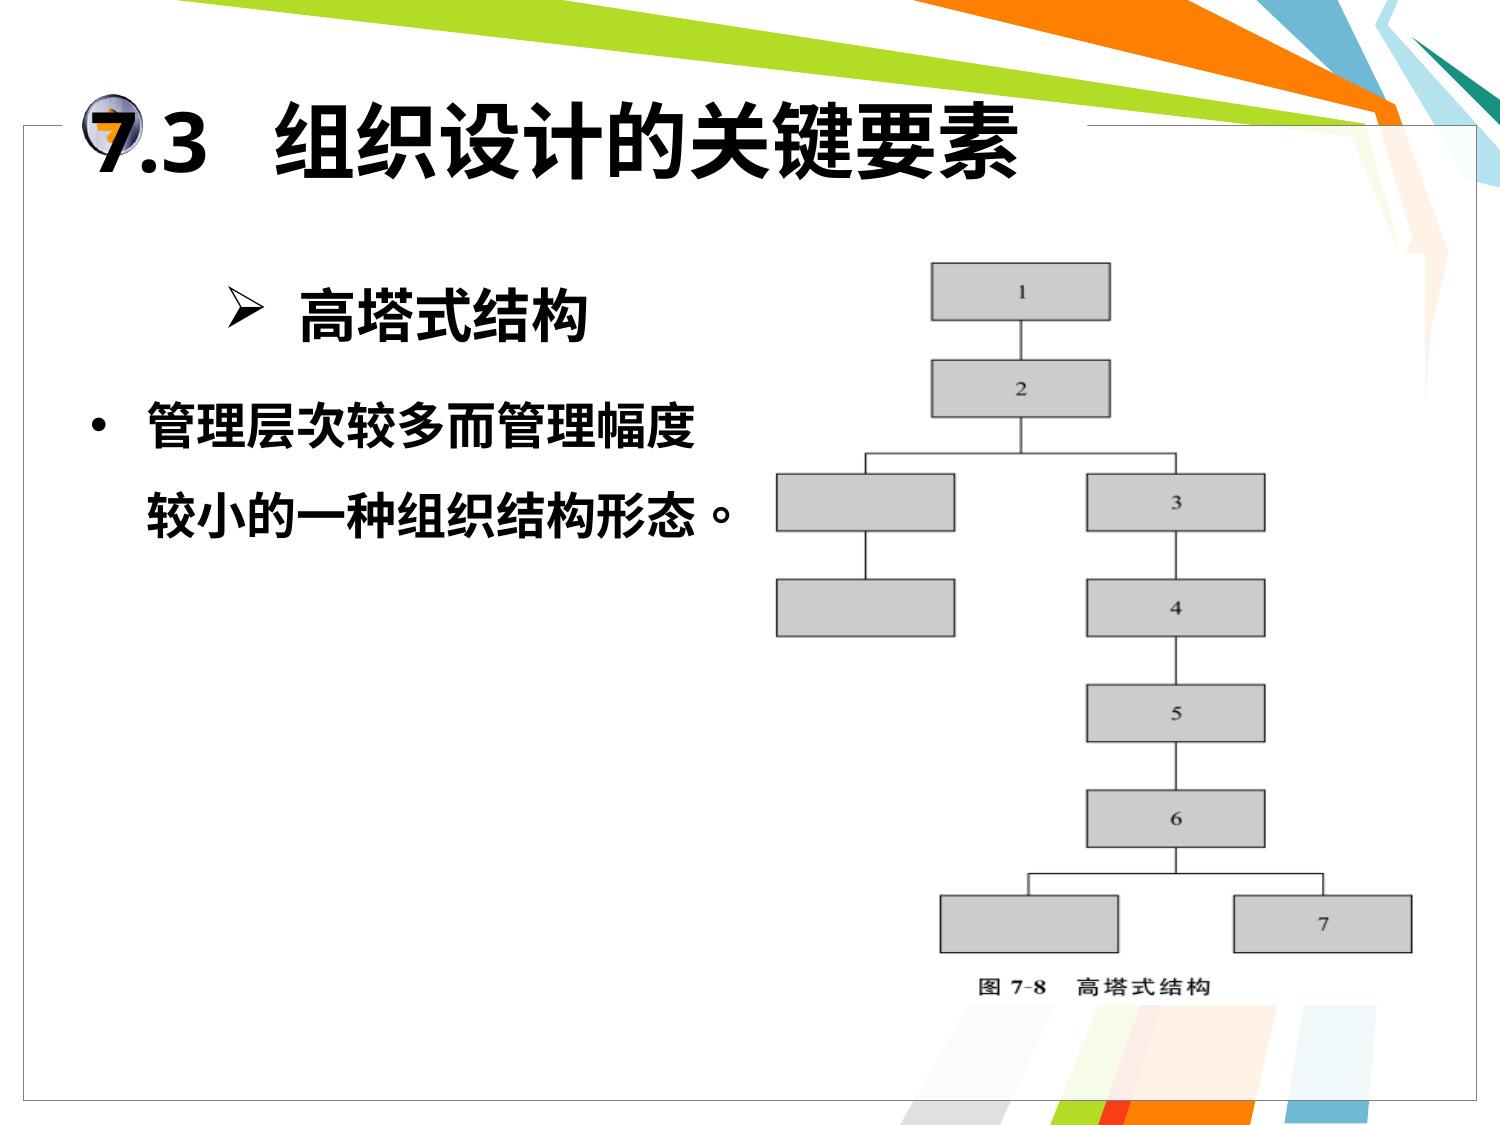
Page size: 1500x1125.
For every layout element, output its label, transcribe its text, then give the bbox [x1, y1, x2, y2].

title 7.3 组织设计的关键要素 [75, 45, 1425, 233]
list 高塔式结构 [75, 251, 738, 356]
picture [761, 253, 1426, 1006]
list 管理层次较多而管理幅度较小的一种组织结构形态。 [75, 356, 738, 1005]
